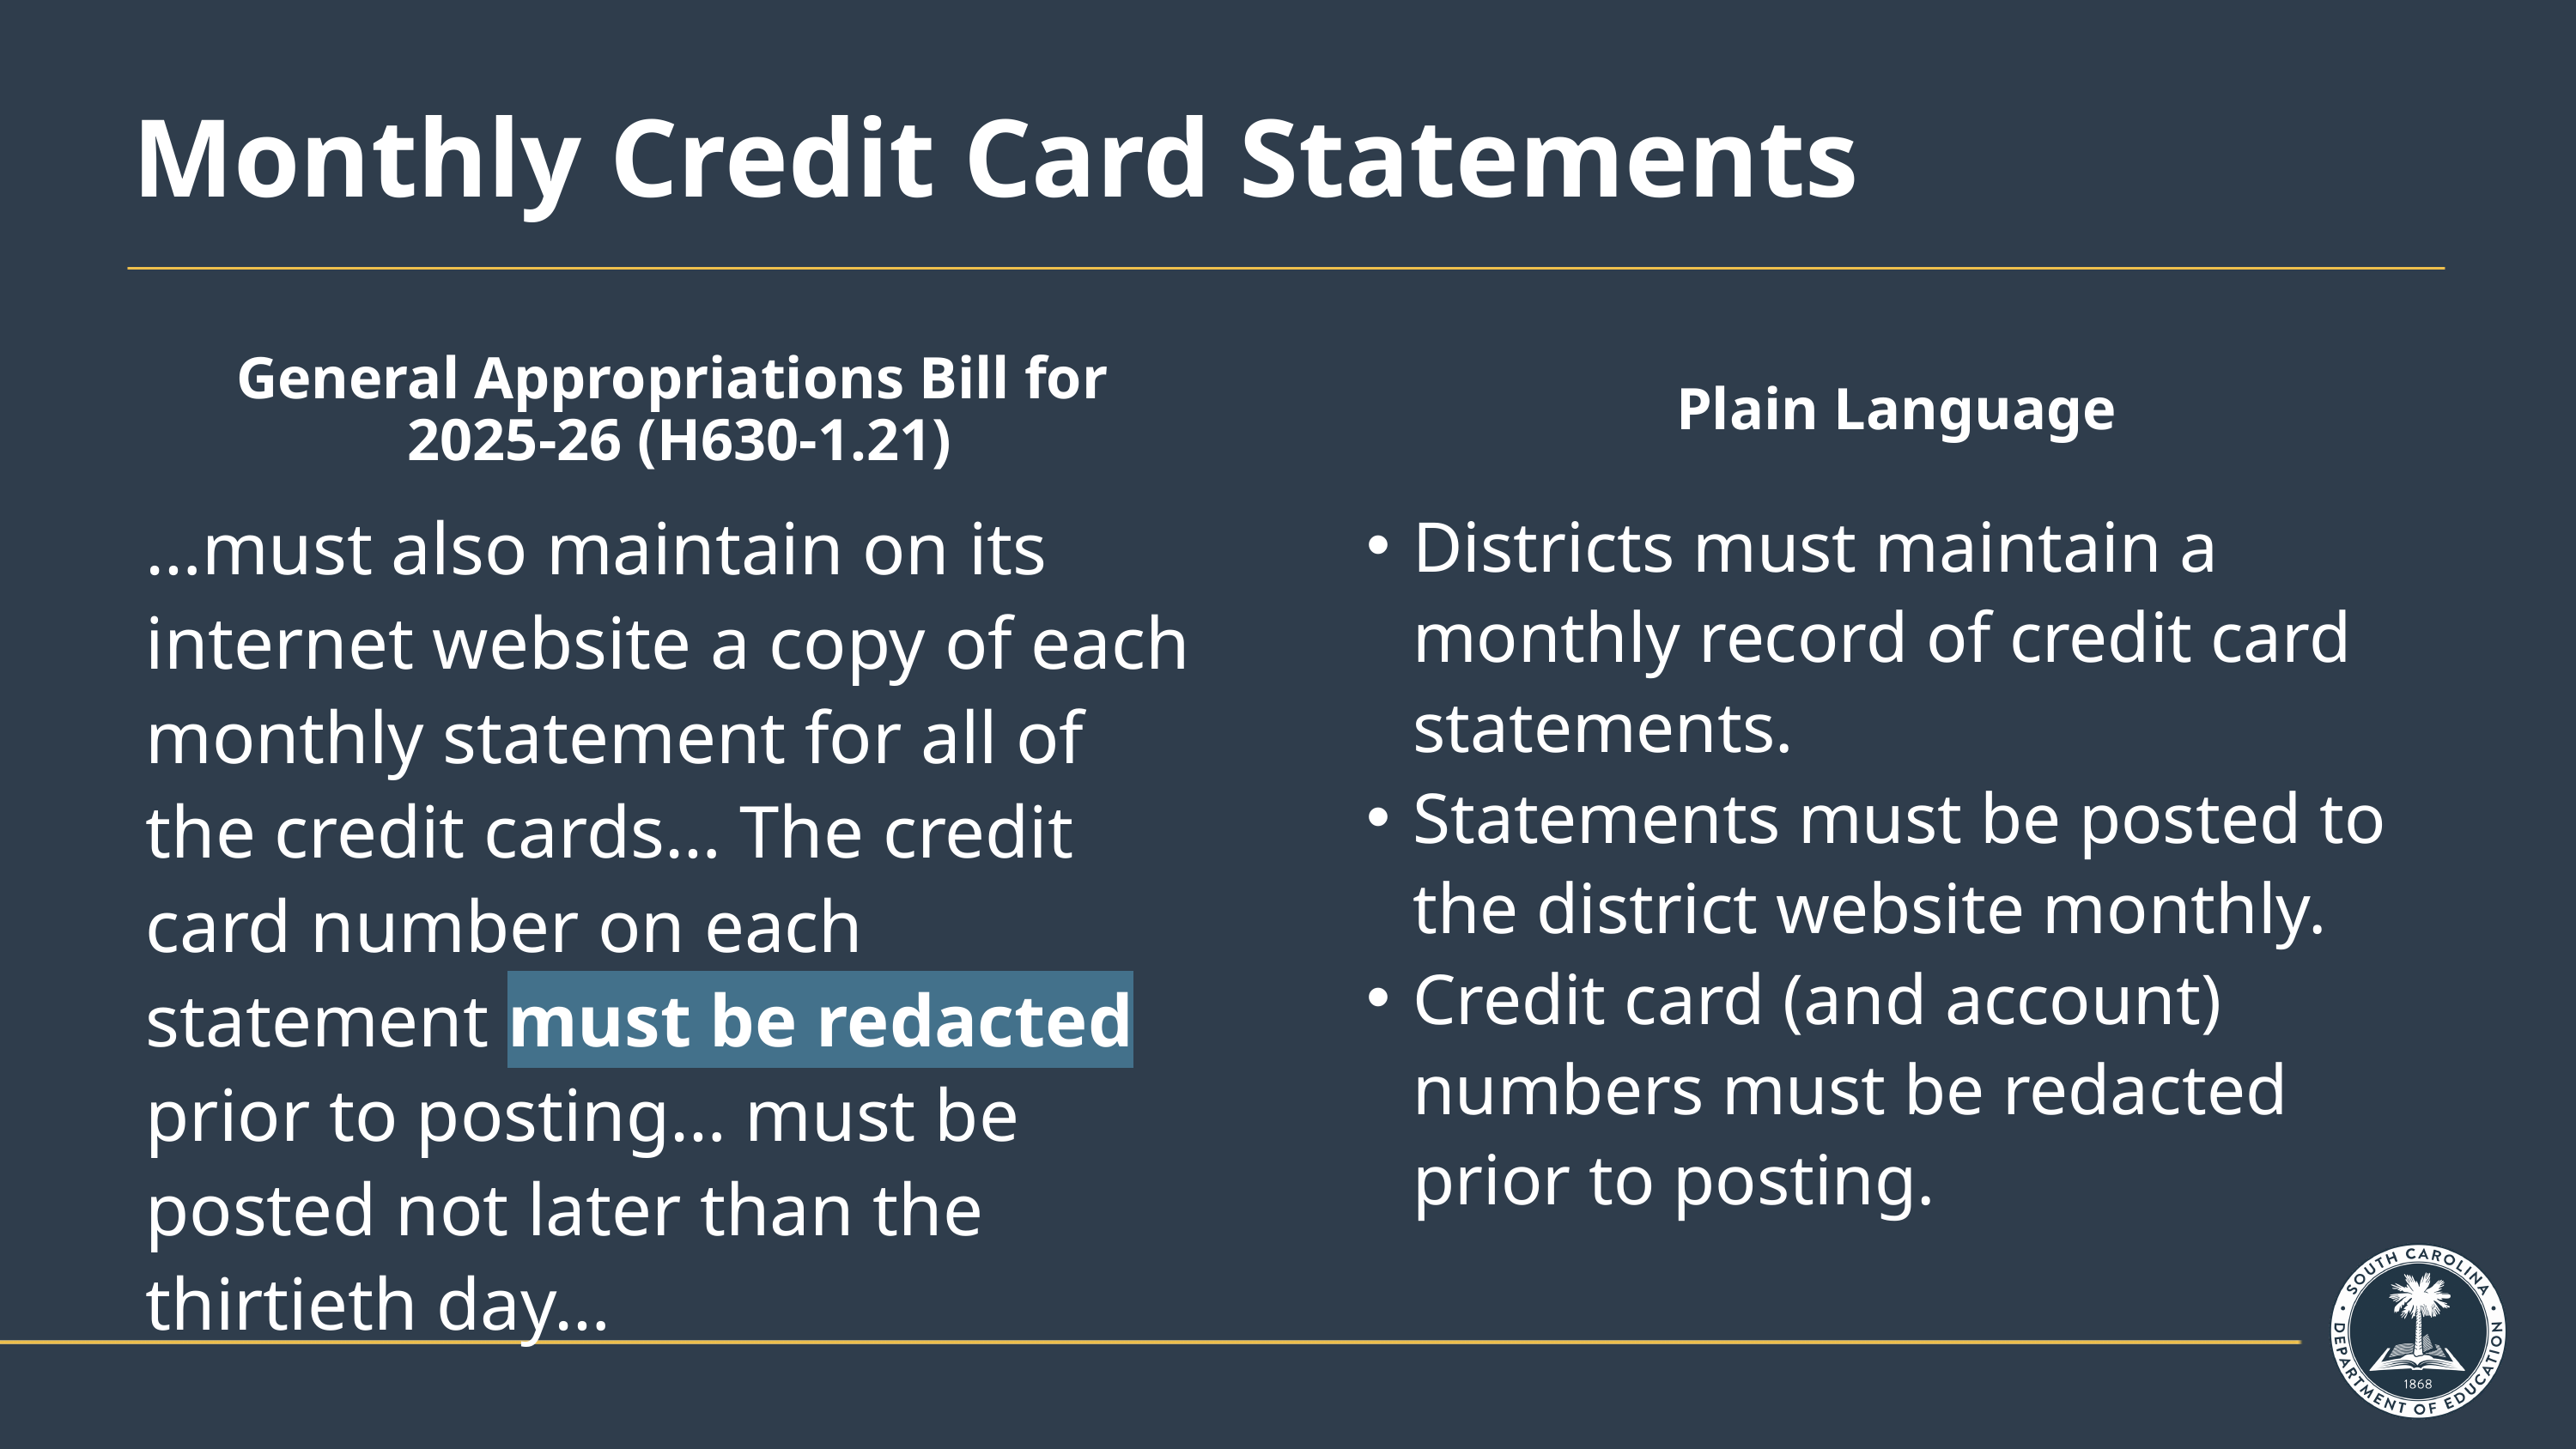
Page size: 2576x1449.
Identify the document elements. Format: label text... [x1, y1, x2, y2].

list …must also maintain on its internet website a copy of each monthly statement for all of the credit cards… The credit card number on each statement must be redacted prior to posting… must be posted not later than the thirtieth day… [132, 488, 1223, 1234]
list Districts must maintain a monthly record of credit card statements. Statements must be posted to the district website monthly. Credit card (and account) numbers must be redacted prior to posting. [1353, 488, 2449, 1234]
list General Appropriations Bill for 2025-26 (H630-1.21) [135, 334, 1225, 489]
list Plain Language [1349, 334, 2445, 489]
title Monthly Credit Card Statements [132, 33, 2450, 276]
picture [2329, 1243, 2507, 1420]
